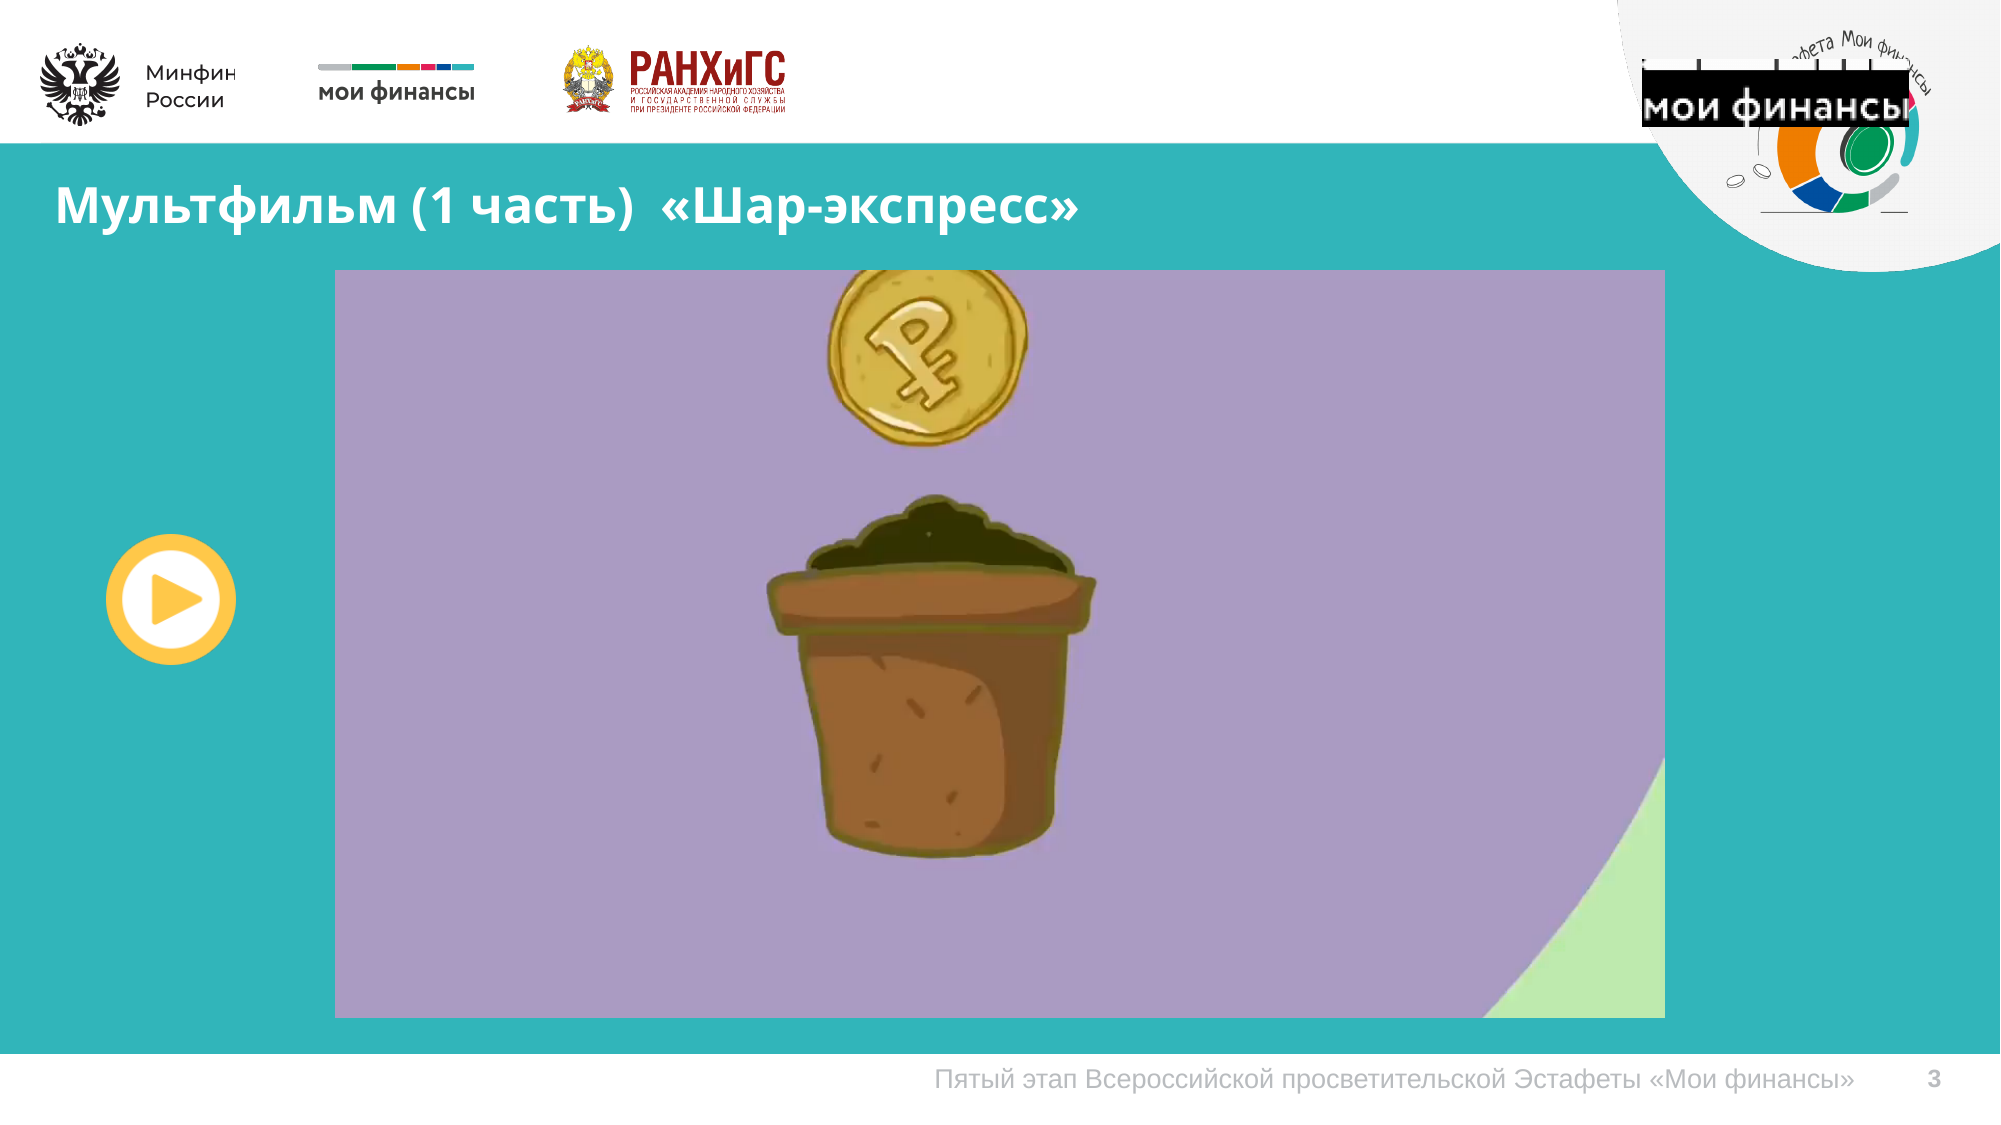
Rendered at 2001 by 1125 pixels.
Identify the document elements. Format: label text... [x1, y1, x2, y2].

picture [105, 534, 236, 665]
picture [334, 0, 2000, 1019]
title Мультфильм (1 часть) «Шар-экспресс» [54, 180, 1118, 264]
picture [562, 45, 785, 114]
picture [318, 64, 474, 104]
picture [40, 43, 235, 126]
